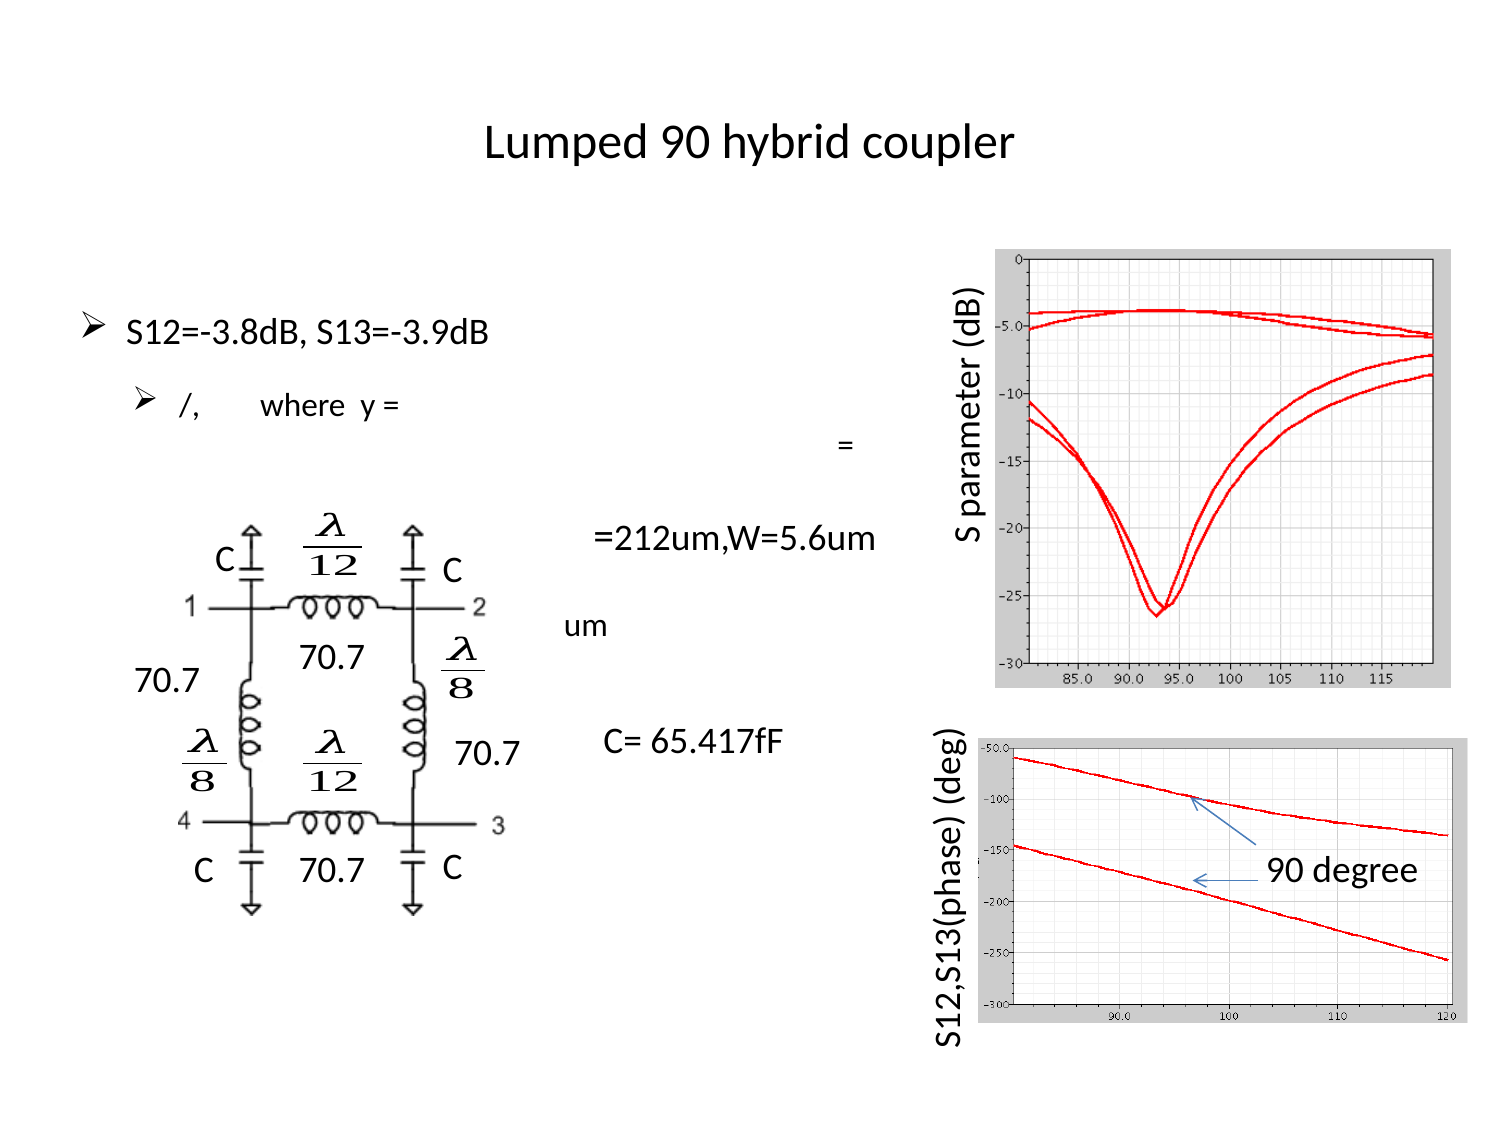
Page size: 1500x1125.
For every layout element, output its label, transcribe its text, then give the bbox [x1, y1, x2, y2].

text_box C= 65.417fF [588, 708, 799, 769]
picture [178, 524, 508, 916]
picture [994, 249, 1452, 688]
picture [978, 738, 1468, 1023]
text_box S parameter (dB) [934, 271, 989, 559]
title Lumped 90 hybrid coupler [75, 45, 1425, 233]
text_box S12=-3.8dB, S13=-3.9dB [64, 299, 505, 360]
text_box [1190, 796, 1257, 846]
text_box S12,S13(phase) (deg) [915, 712, 976, 1063]
